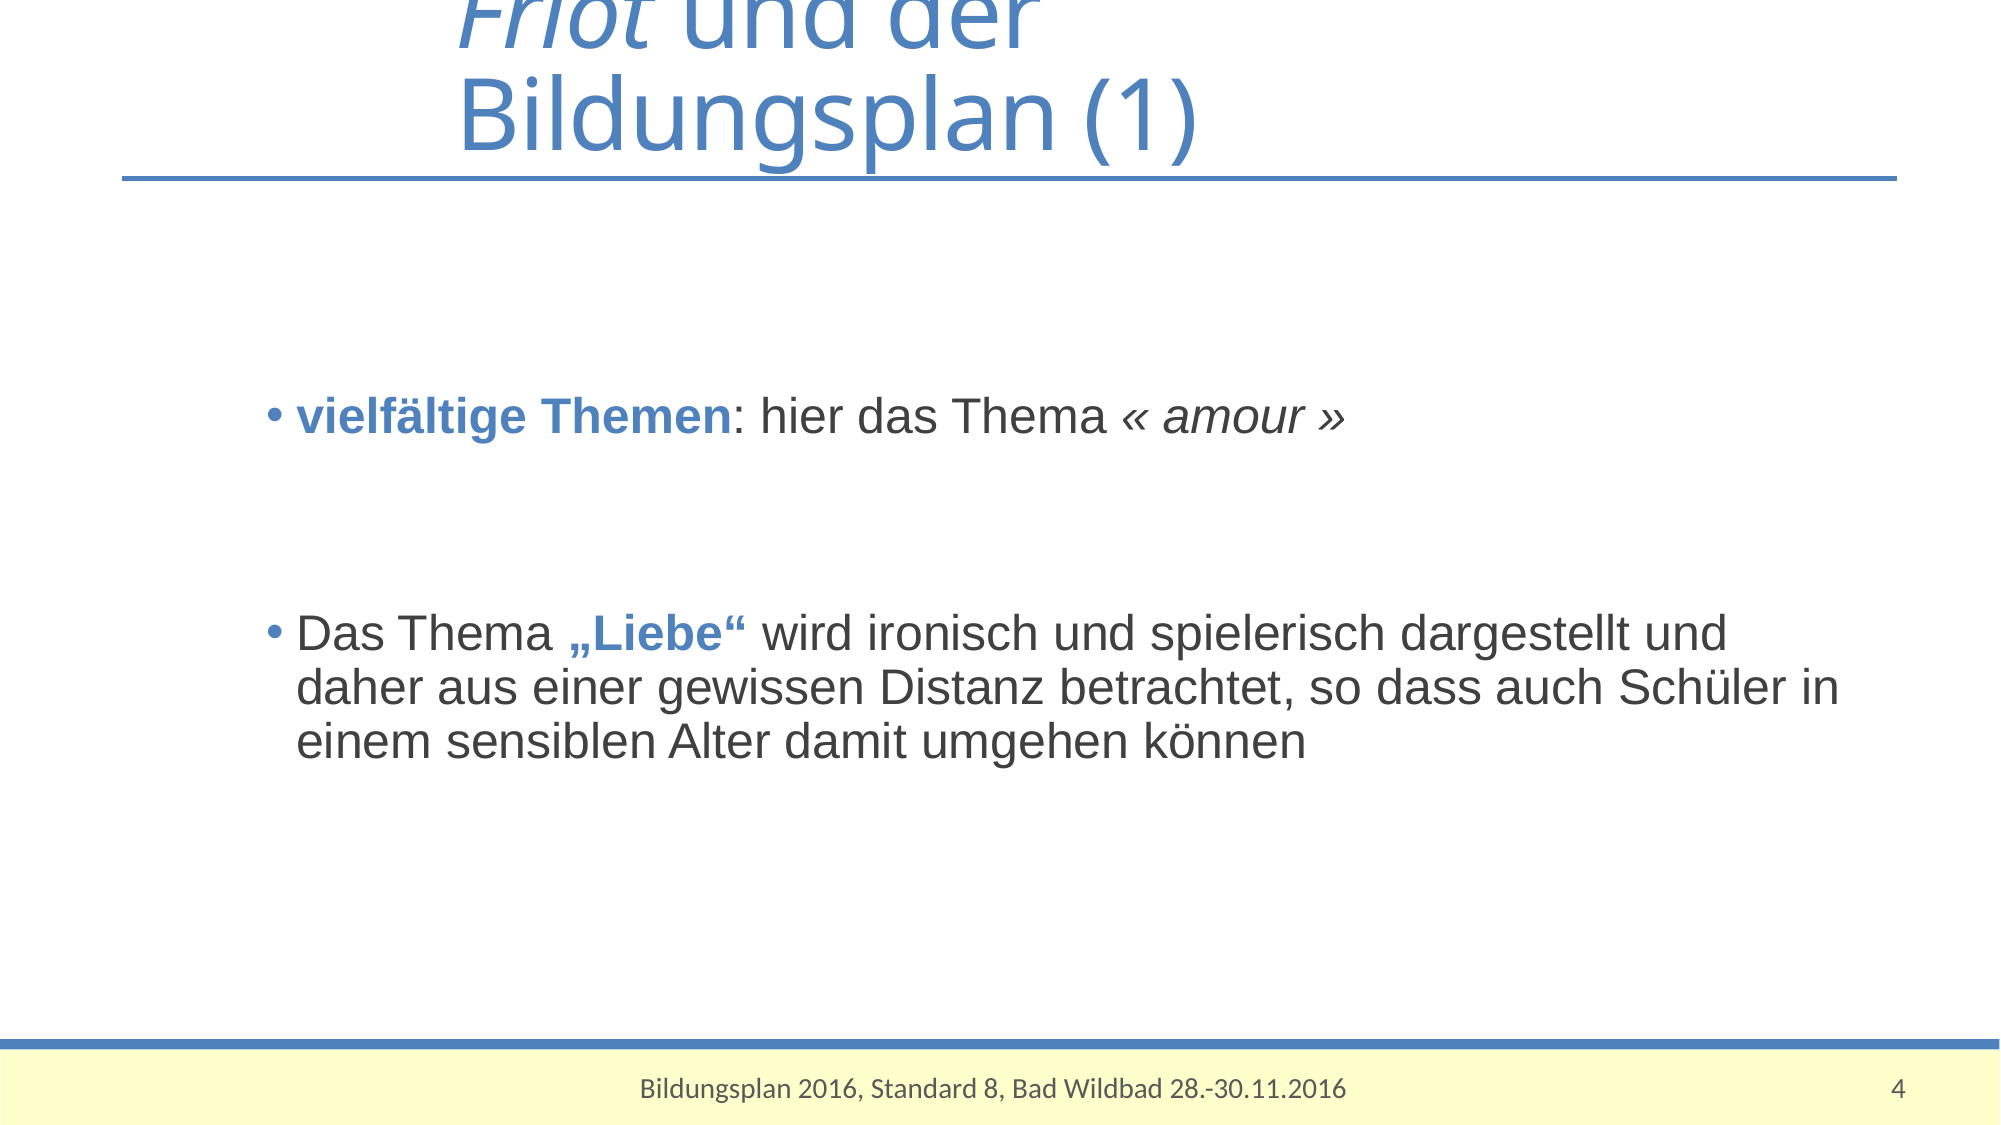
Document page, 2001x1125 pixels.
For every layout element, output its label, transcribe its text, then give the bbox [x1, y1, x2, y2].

title Friot und der Bildungsplan (1) [440, 52, 1647, 176]
list vielfältige Themen: hier das Thema « amour » Das Thema „Liebe“ wird ironisch und spielerisch dargestellt und daher aus einer gewissen Distanz betrachtet, so dass auch Schüler in einem sensiblen Alter damit umgehen können [233, 246, 1855, 972]
